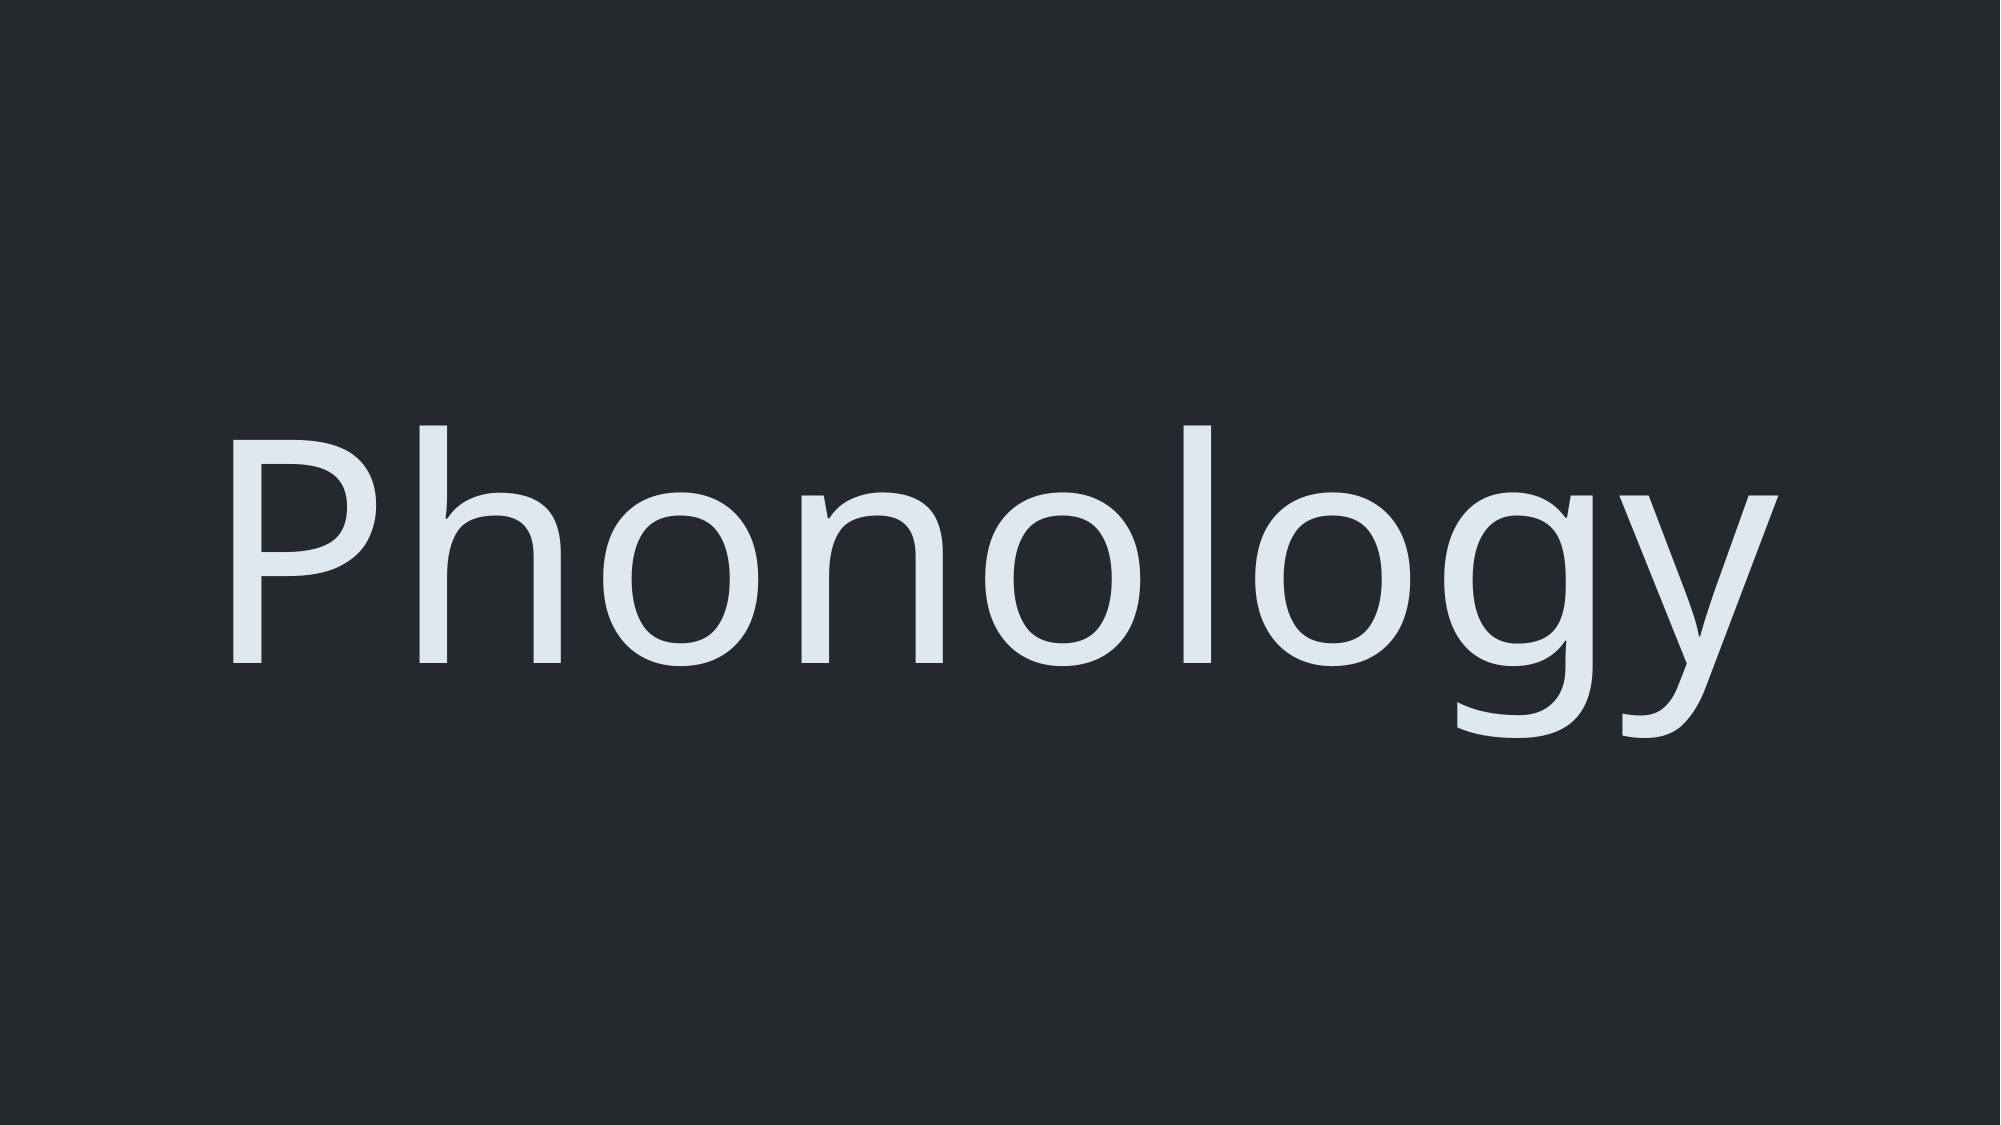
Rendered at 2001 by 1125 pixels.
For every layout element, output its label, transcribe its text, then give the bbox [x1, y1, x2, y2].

title Phonology [188, 314, 1811, 811]
